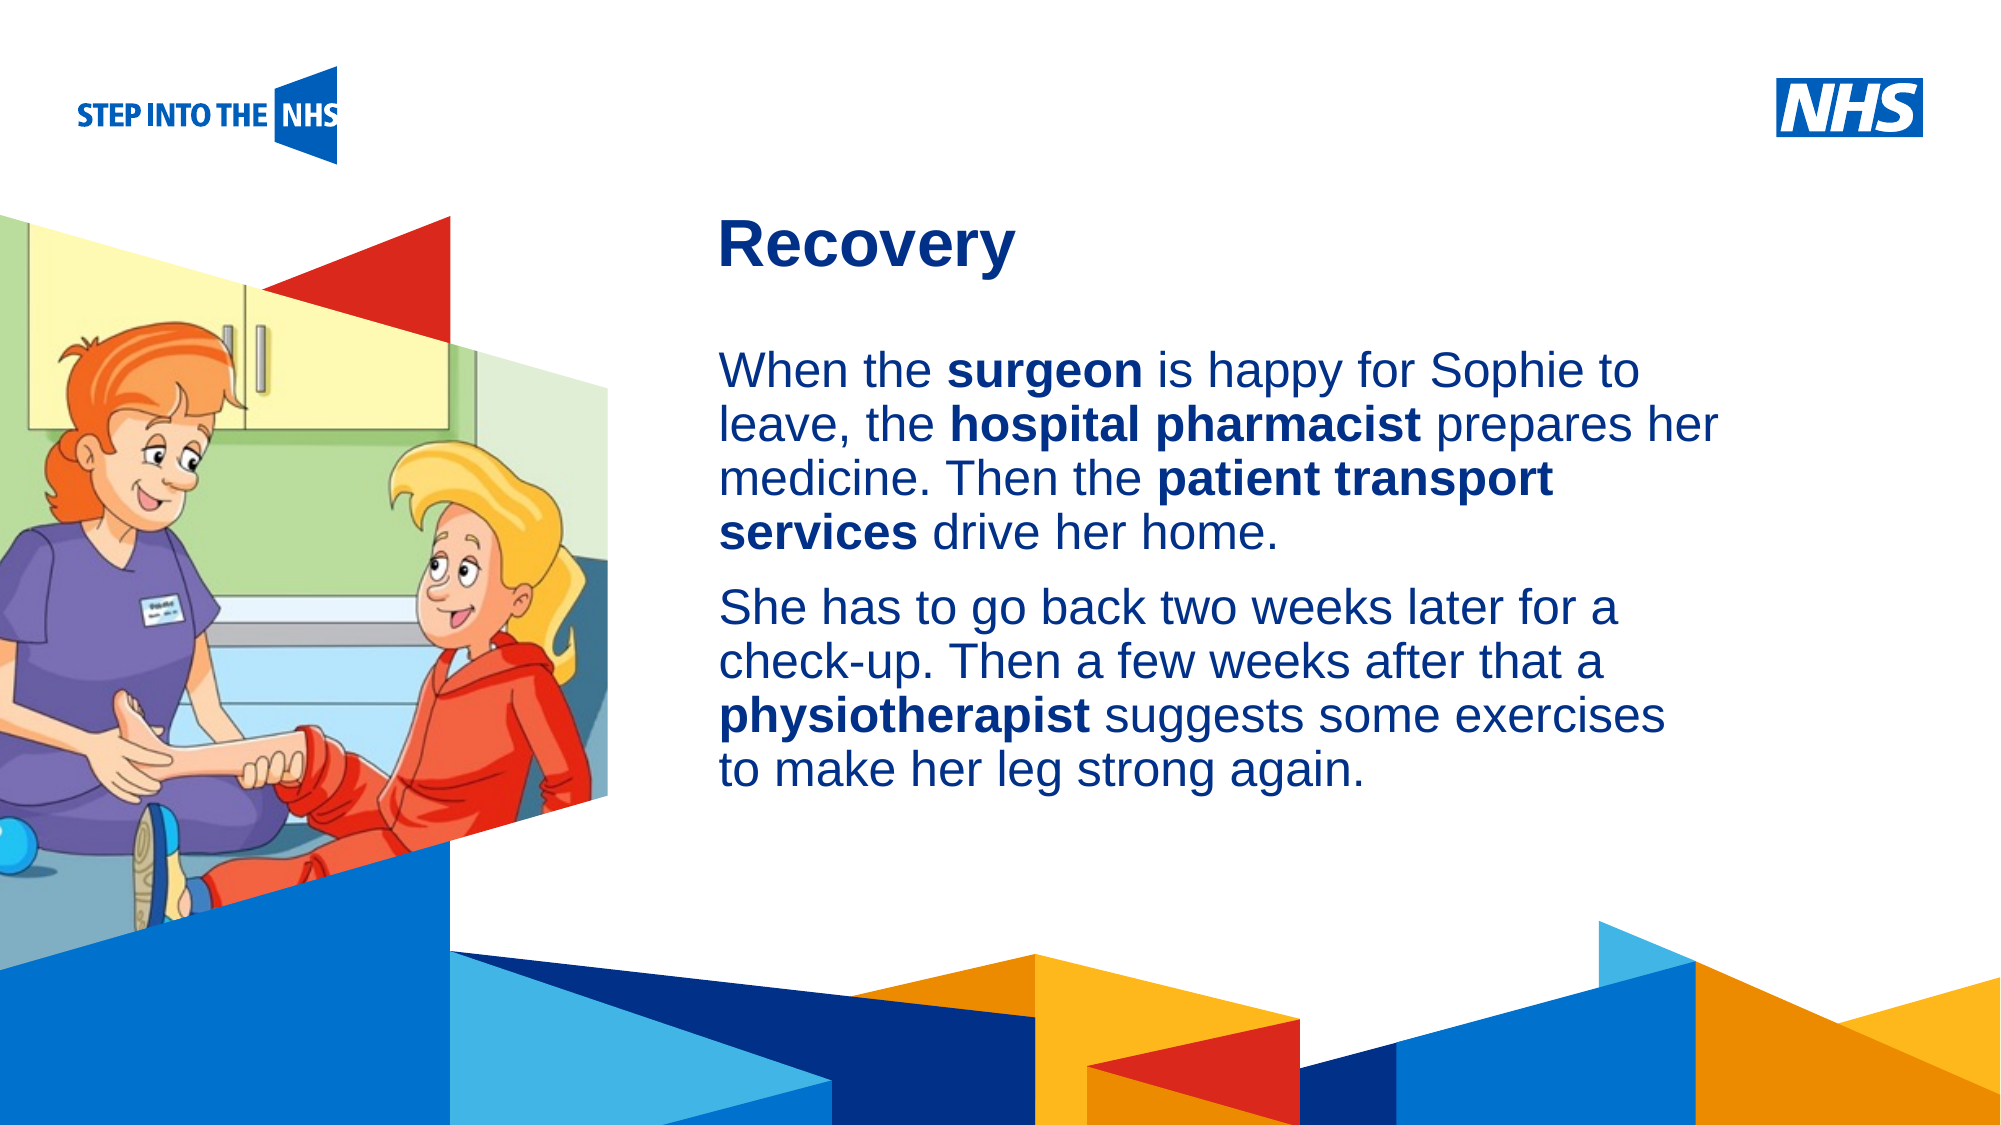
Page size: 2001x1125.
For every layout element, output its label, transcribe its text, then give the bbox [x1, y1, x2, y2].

picture [0, 214, 608, 971]
title Recovery [716, 208, 1773, 296]
list When the surgeon is happy for Sophie to leave, the hospital pharmacist prepares her medicine. Then the patient transport services drive her home. She has to go back two weeks later for a check-up. Then a few weeks after that a physiotherapist suggests some exercises to make her leg strong again. [718, 344, 1741, 914]
